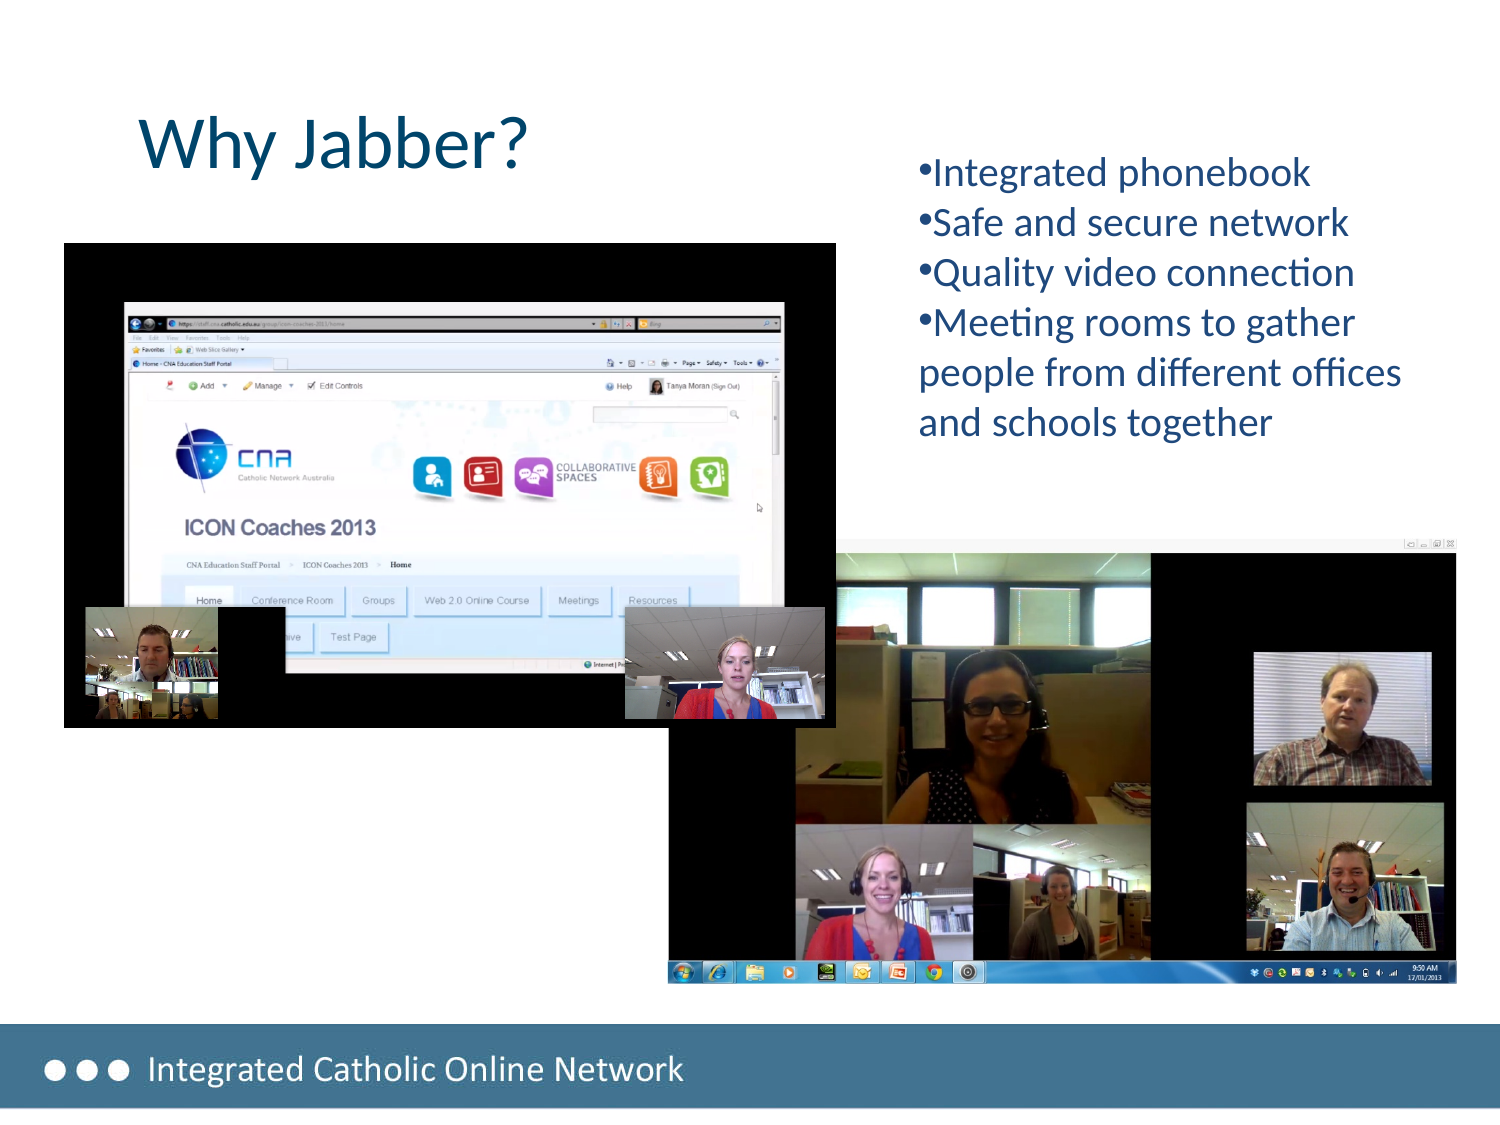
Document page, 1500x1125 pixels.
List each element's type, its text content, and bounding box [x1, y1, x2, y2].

picture [0, 1024, 1500, 1110]
text_box Integrated phonebook Safe and secure network Quality video connection Meeting rooms to gather people from different offices and schools together [903, 137, 1436, 498]
picture [64, 242, 1457, 984]
title Why Jabber? [123, 45, 1425, 233]
